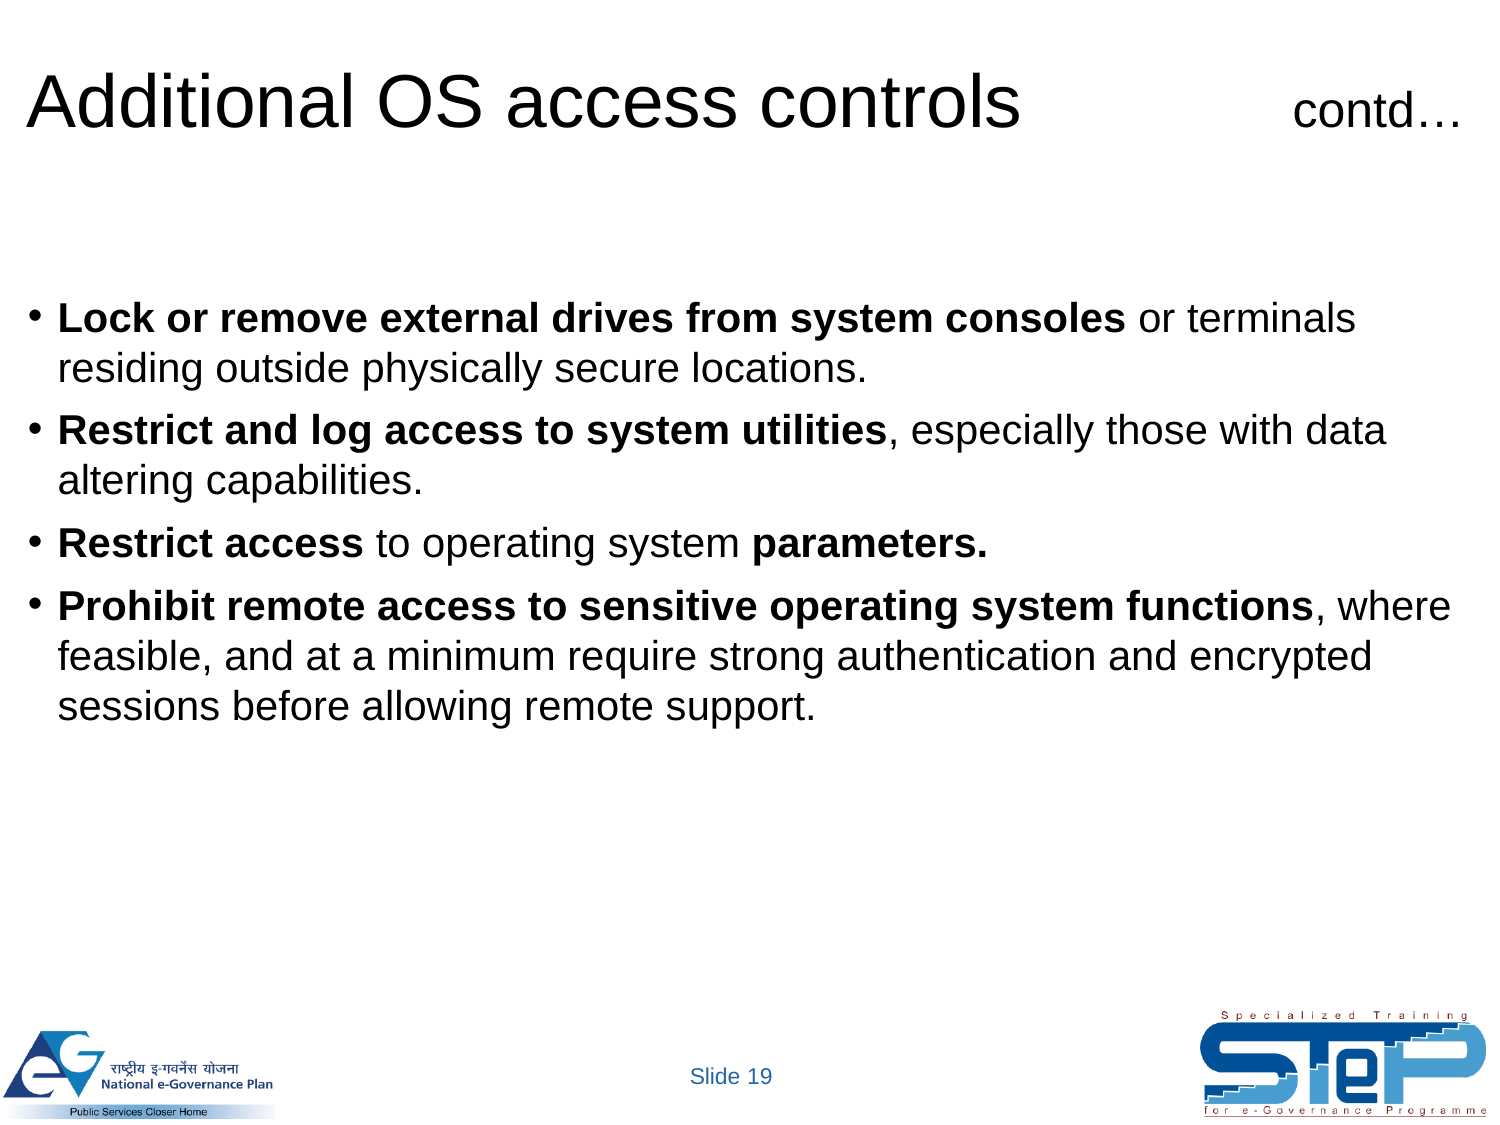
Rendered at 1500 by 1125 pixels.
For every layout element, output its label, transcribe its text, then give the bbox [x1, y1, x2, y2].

picture [1200, 1011, 1486, 1117]
list Lock or remove external drives from system consoles or terminals residing outside physically secure locations. Restrict and log access to system utilities, especially those with data altering capabilities. Restrict access to operating system parameters. Prohibit remote access to sensitive operating system functions, where feasible, and at a minimum require strong authentication and encrypted sessions before allowing remote support. [27, 290, 1476, 1002]
text_box Additional OS access controls contd… [26, 52, 1471, 188]
picture [2, 1031, 275, 1119]
